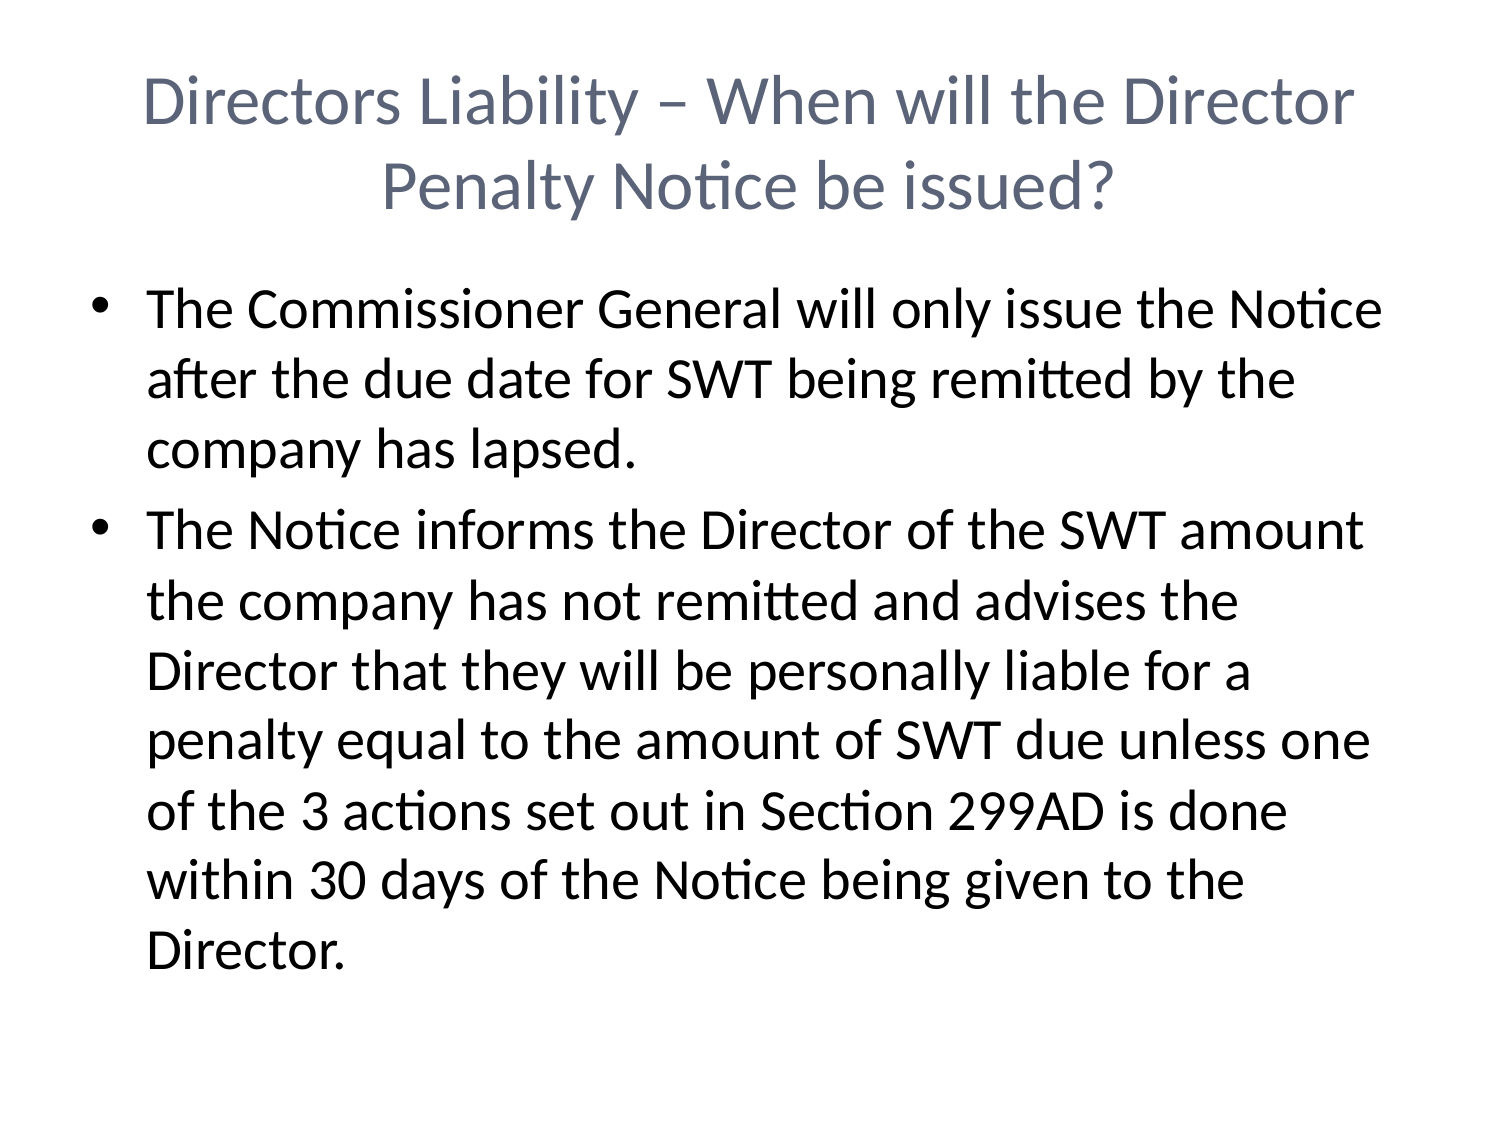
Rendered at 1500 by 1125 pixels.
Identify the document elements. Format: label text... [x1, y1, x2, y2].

title Directors Liability – When will the Director Penalty Notice be issued? [75, 45, 1425, 233]
list The Commissioner General will only issue the Notice after the due date for SWT being remitted by the company has lapsed. The Notice informs the Director of the SWT amount the company has not remitted and advises the Director that they will be personally liable for a penalty equal to the amount of SWT due unless one of the 3 actions set out in Section 299AD is done within 30 days of the Notice being given to the Director. [75, 262, 1425, 1005]
